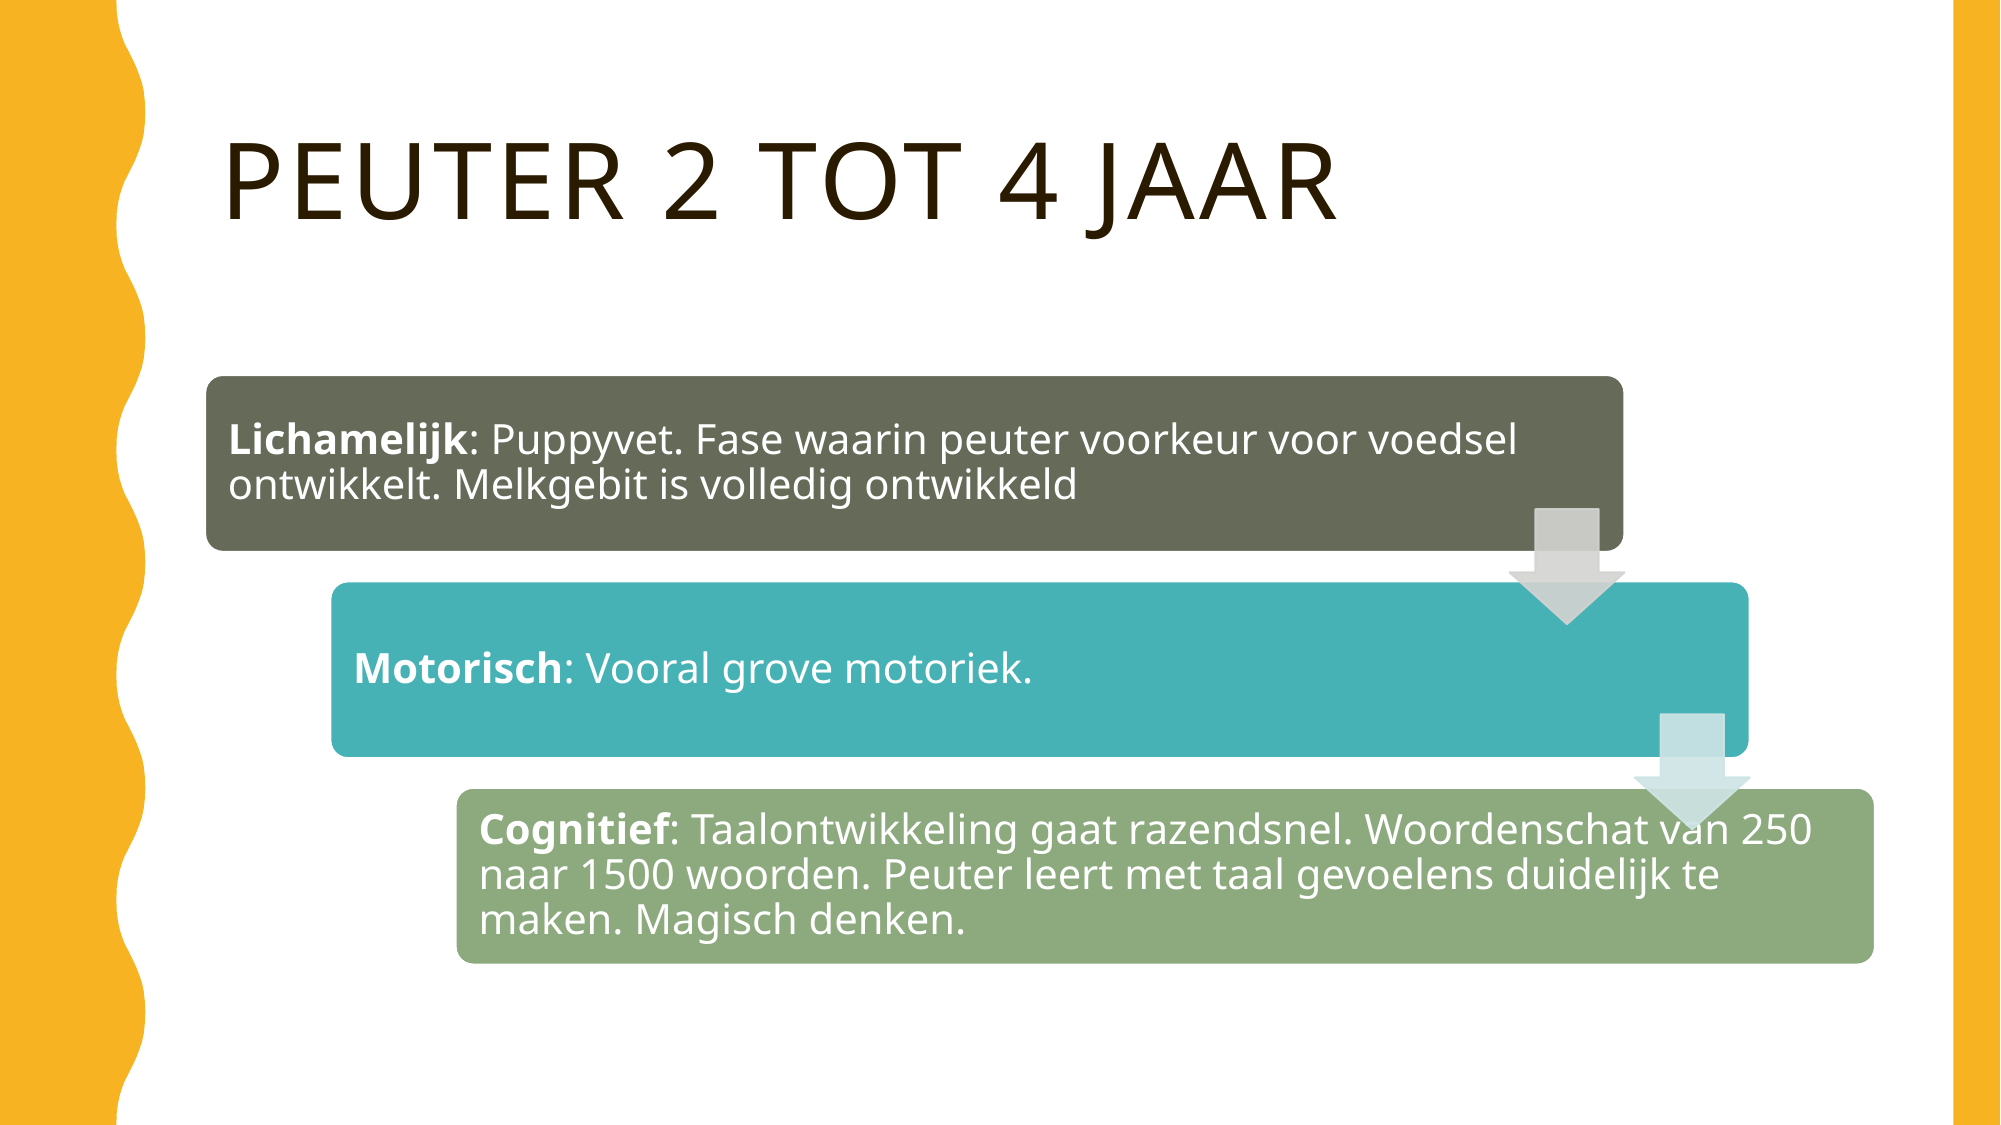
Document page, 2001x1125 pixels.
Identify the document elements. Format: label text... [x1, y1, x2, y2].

title Peuter 2 tot 4 jaar [205, 62, 1875, 308]
text_box [1952, 0, 2000, 1125]
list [205, 374, 1875, 965]
text_box [0, 0, 146, 1125]
text_box [117, 0, 1952, 1125]
